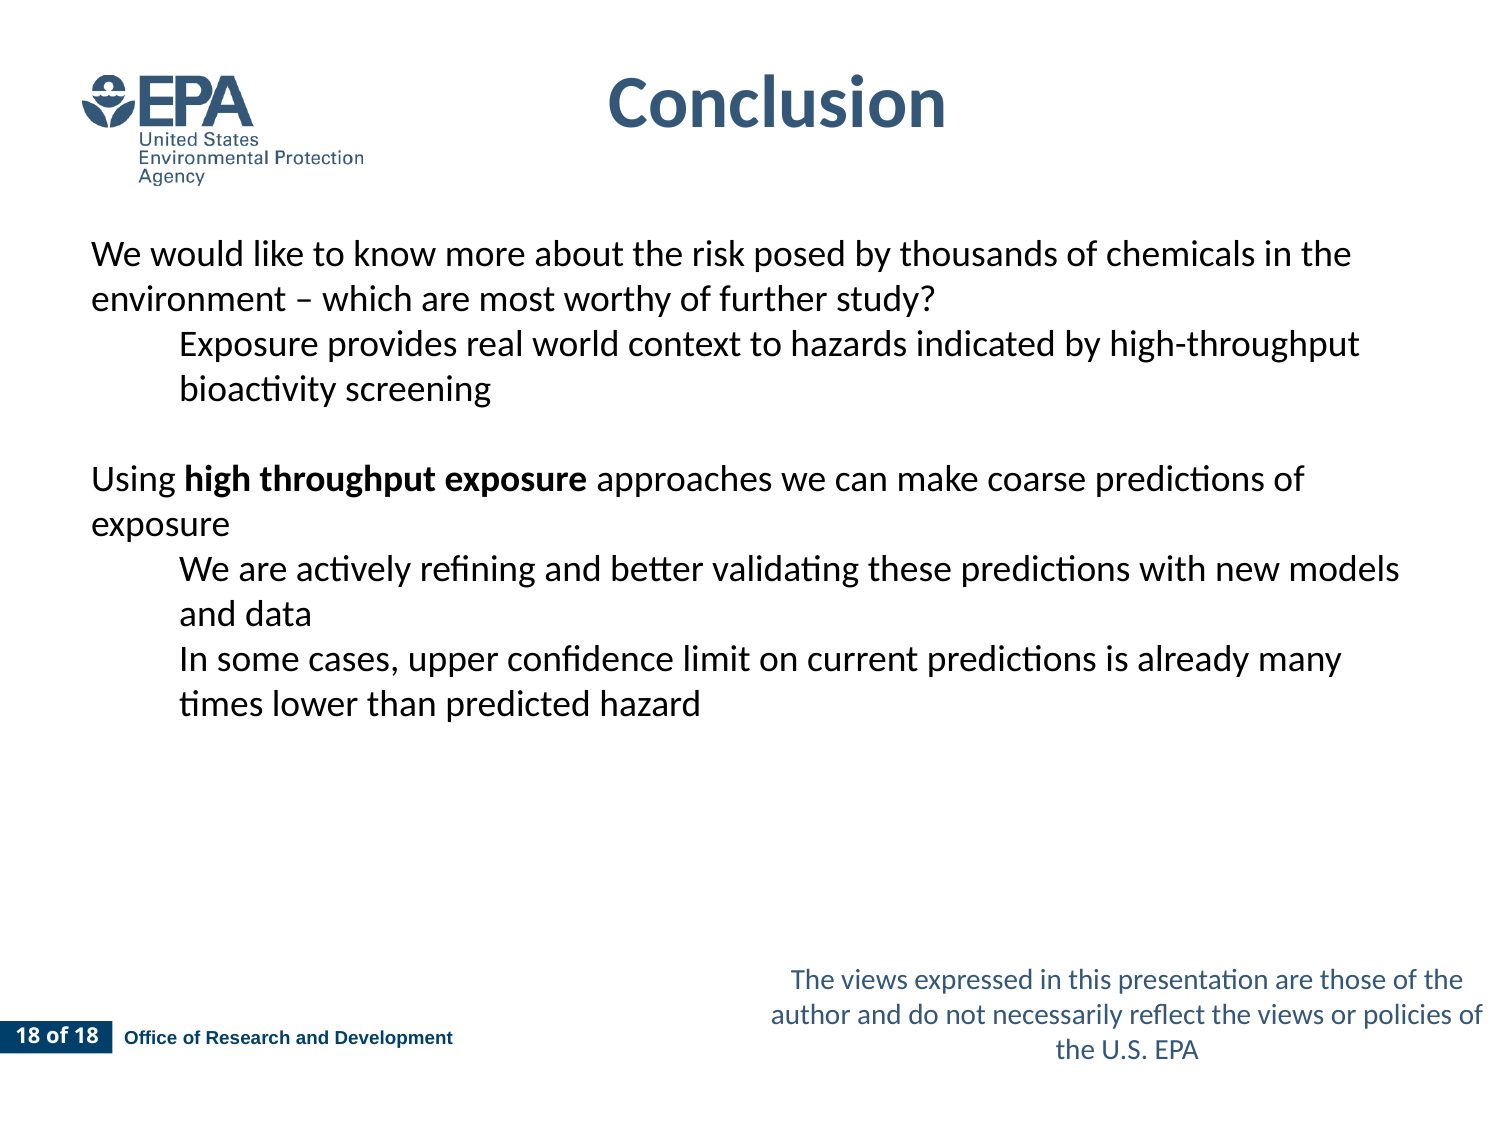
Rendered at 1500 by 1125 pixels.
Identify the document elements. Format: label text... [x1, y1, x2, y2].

text_box The views expressed in this presentation are those of the author and do not necessarily reflect the views or policies of the U.S. EPA [737, 953, 1500, 1108]
picture [82, 75, 363, 186]
title Conclusion [408, 45, 1149, 221]
list We would like to know more about the risk posed by thousands of chemicals in the environment – which are most worthy of further study? Exposure provides real world context to hazards indicated by high-throughput bioactivity screening Using high throughput exposure approaches we can make coarse predictions of exposure We are actively refining and better validating these predictions with new models and data In some cases, upper confidence limit on current predictions is already many times lower than predicted hazard [76, 221, 1427, 965]
